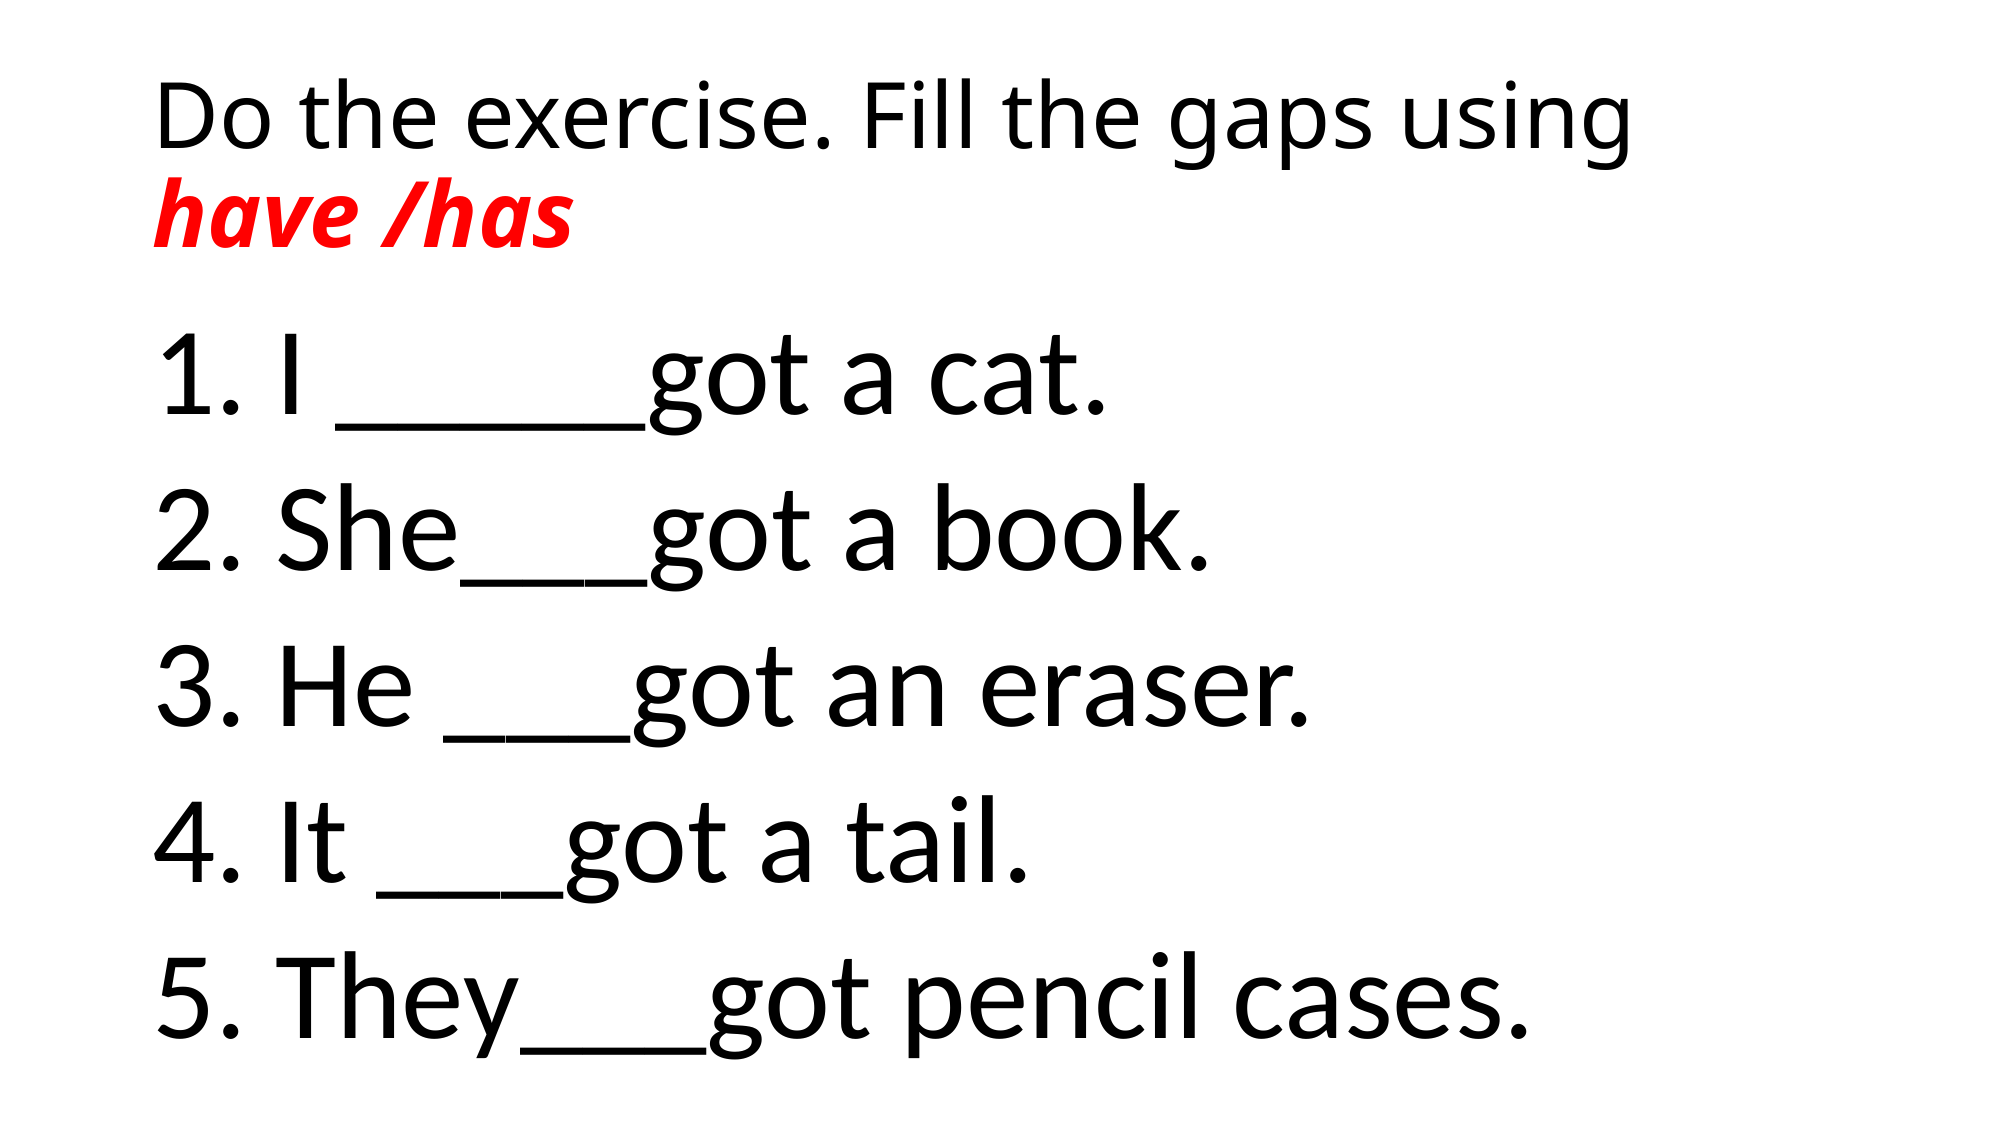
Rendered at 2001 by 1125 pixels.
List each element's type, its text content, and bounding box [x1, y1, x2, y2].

list 1. I _____got a cat. 2. She___got a book. 3. He ___got an eraser. 4. It ___got a tail. 5. They___got pencil cases. [137, 299, 1863, 1014]
title Do the exercise. Fill the gaps using have /has [137, 59, 1863, 278]
